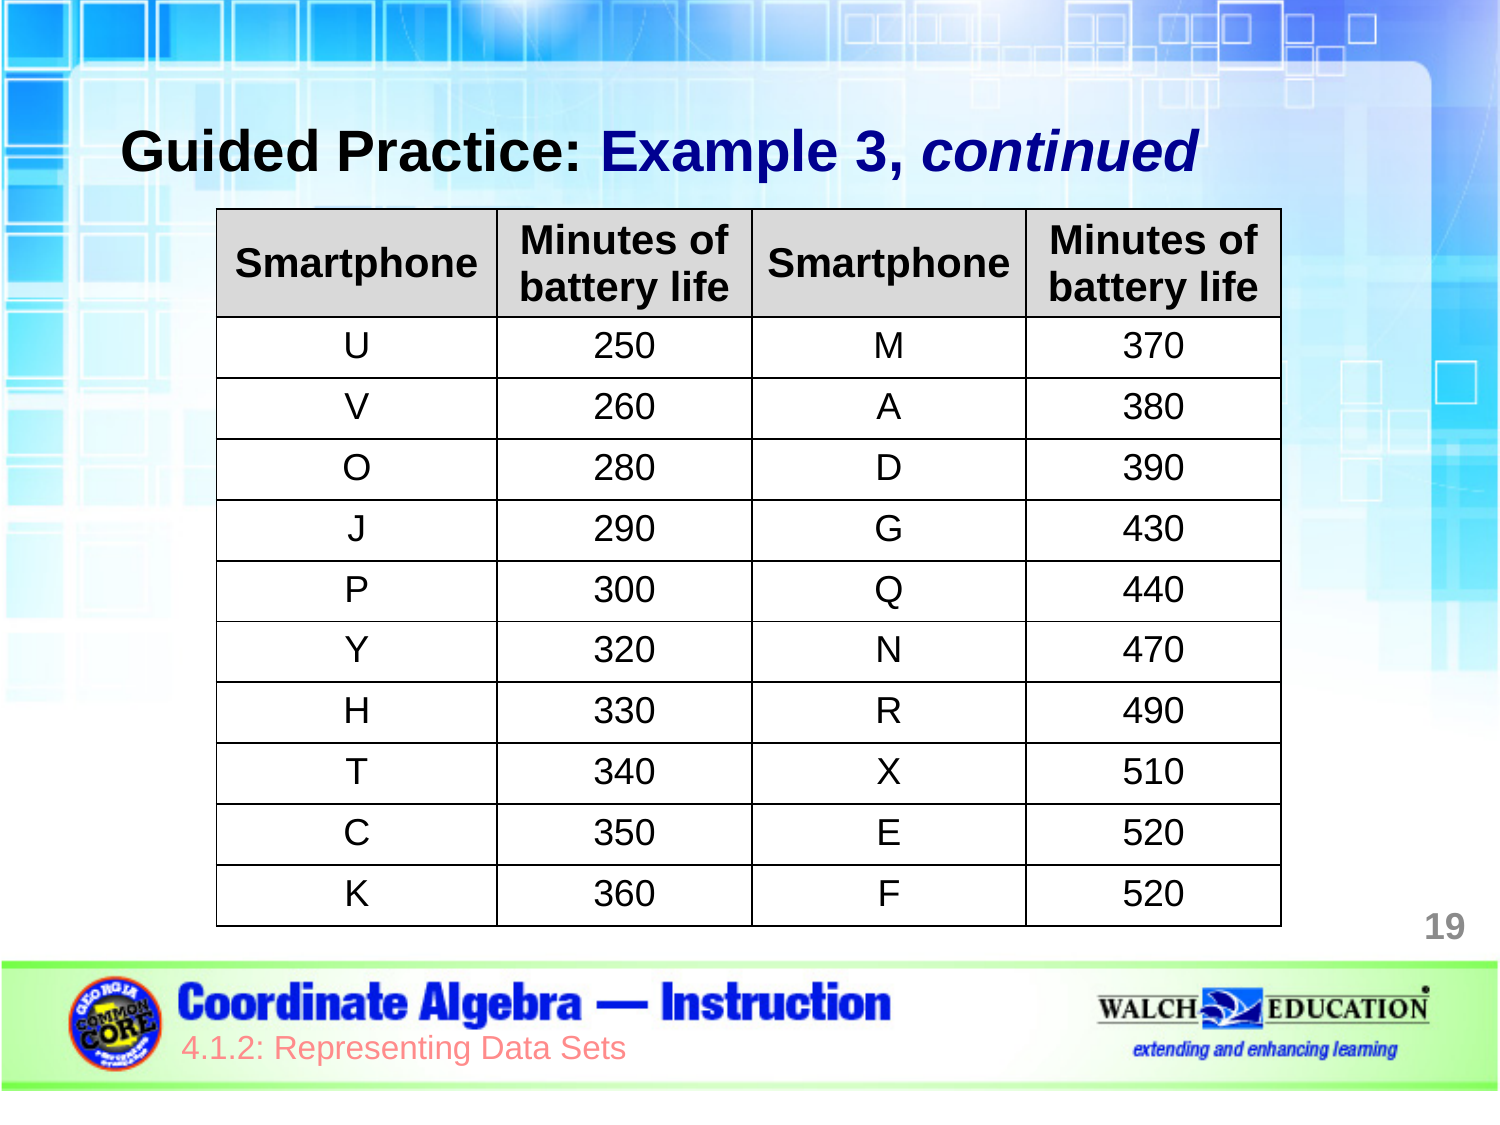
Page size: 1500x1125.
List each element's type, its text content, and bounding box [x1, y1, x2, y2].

table_cell D [753, 440, 1025, 499]
table_cell 250 [498, 318, 751, 377]
table_cell 430 [1027, 501, 1280, 560]
table_cell 510 [1027, 744, 1280, 803]
table_cell Y [217, 622, 496, 681]
table_cell J [217, 501, 496, 560]
table_cell Q [753, 562, 1025, 621]
table_cell 290 [498, 501, 751, 560]
picture [1, 0, 1500, 1091]
table_cell 360 [498, 866, 751, 925]
table_cell H [217, 683, 496, 742]
table_cell X [753, 744, 1025, 803]
table_cell 380 [1027, 379, 1280, 438]
table_cell 390 [1027, 440, 1280, 499]
table_cell F [753, 866, 1025, 925]
table_cell 490 [1027, 683, 1280, 742]
table_cell 350 [498, 805, 751, 864]
table_cell T [217, 744, 496, 803]
table_cell 340 [498, 744, 751, 803]
table_cell M [753, 318, 1025, 377]
table_cell C [217, 805, 496, 864]
table_cell 440 [1027, 562, 1280, 621]
table_cell P [217, 562, 496, 621]
table_cell 300 [498, 562, 751, 621]
table_header Smartphone [217, 210, 496, 316]
table_cell 520 [1027, 866, 1280, 925]
table_cell 520 [1027, 805, 1280, 864]
table_cell 330 [498, 683, 751, 742]
footer 4.1.2: Representing Data Sets [166, 1024, 1080, 1069]
table_header Minutes of battery life [1027, 210, 1280, 316]
table_cell 470 [1027, 622, 1280, 681]
table_cell 320 [498, 622, 751, 681]
table_cell U [217, 318, 496, 377]
table_cell E [753, 805, 1025, 864]
table_cell G [753, 501, 1025, 560]
table_cell N [753, 622, 1025, 681]
table_cell 280 [498, 440, 751, 499]
table_cell O [217, 440, 496, 499]
subtitle Guided Practice: Example 3, continued [105, 105, 1394, 925]
table_cell R [753, 683, 1025, 742]
table_cell A [753, 379, 1025, 438]
table_header Minutes of battery life [498, 210, 751, 316]
table_cell 370 [1027, 318, 1280, 377]
table_cell V [217, 379, 496, 438]
table_cell K [217, 866, 496, 925]
table_header Smartphone [753, 210, 1025, 316]
slide_number 19 [1361, 901, 1481, 949]
table_cell 260 [498, 379, 751, 438]
